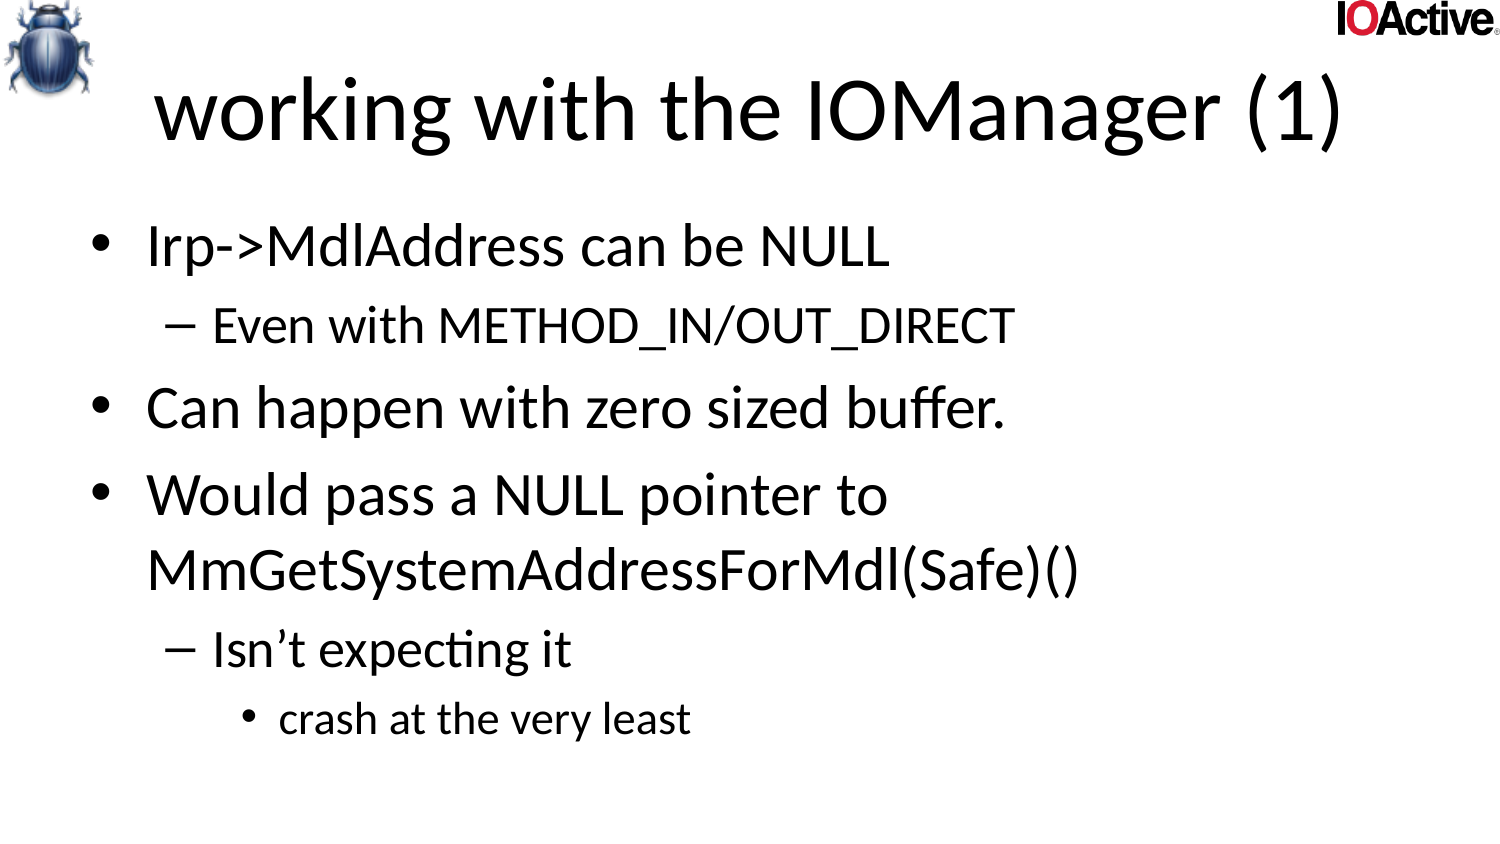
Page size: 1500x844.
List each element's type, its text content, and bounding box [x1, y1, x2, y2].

list Irp->MdlAddress can be NULL Even with METHOD_IN/OUT_DIRECT Can happen with zero sized buffer. Would pass a NULL pointer to MmGetSystemAddressForMdl(Safe)() Isn’t expecting it crash at the very least [75, 196, 1425, 754]
picture [0, 0, 101, 101]
title working with the IOManager (1) [75, 33, 1425, 175]
picture [1337, 0, 1500, 36]
